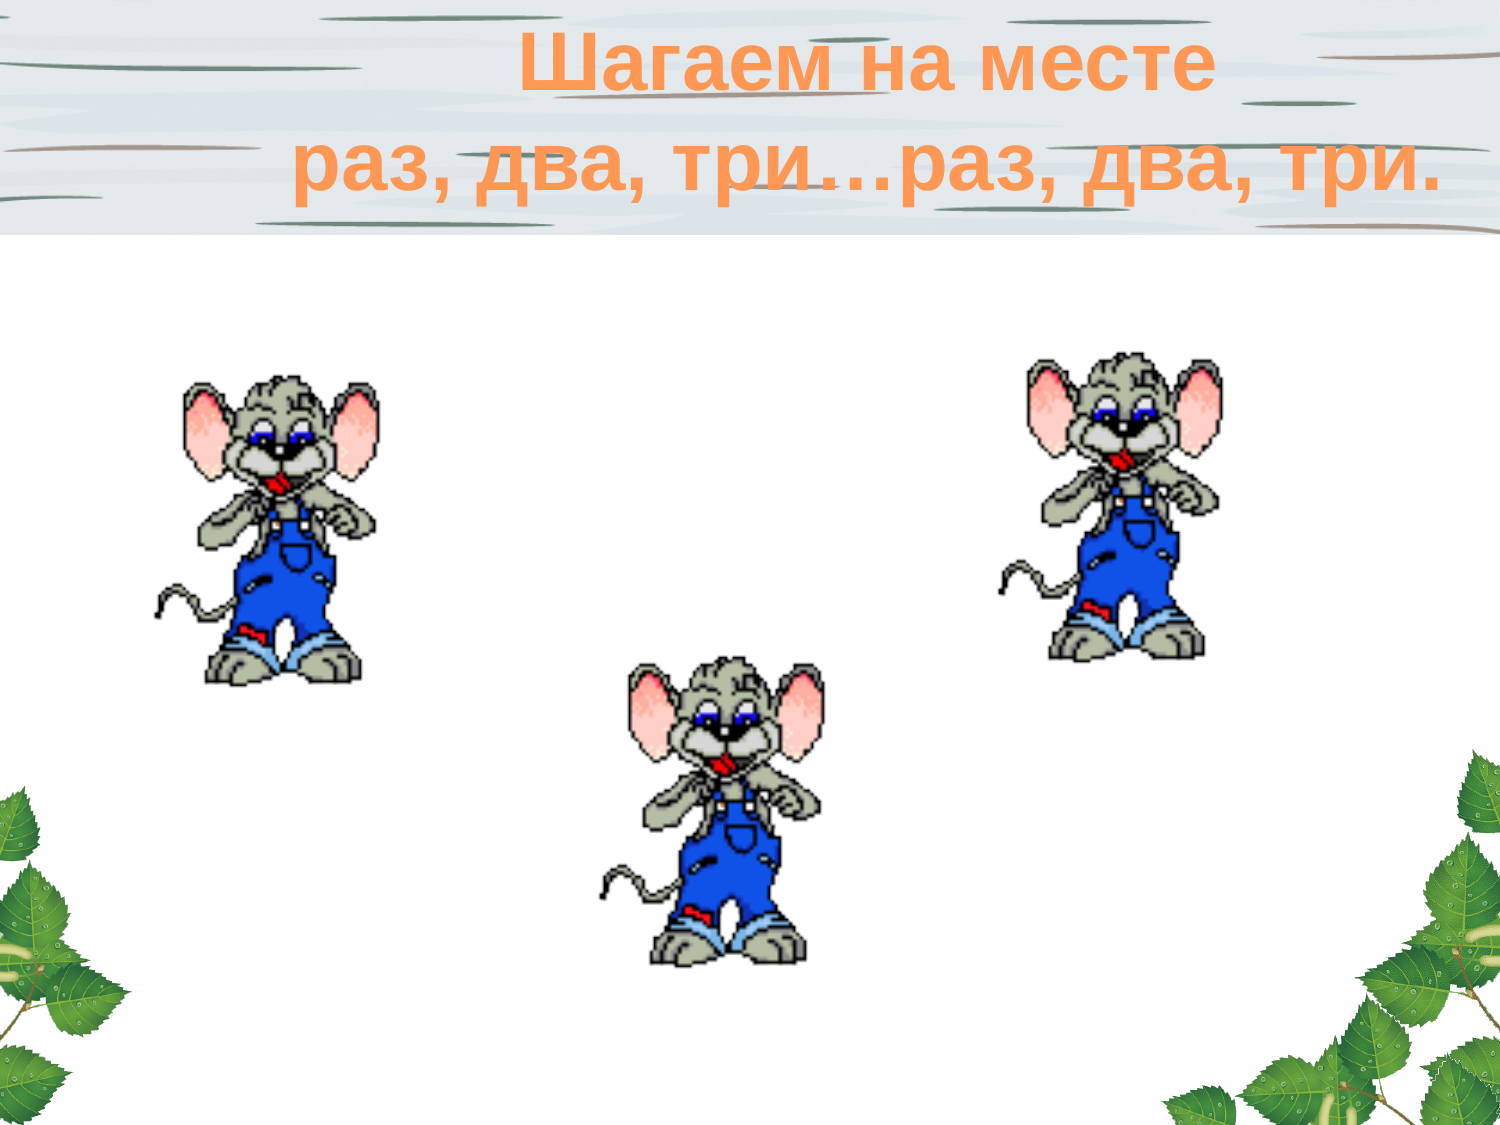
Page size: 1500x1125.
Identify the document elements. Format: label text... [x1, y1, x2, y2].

picture [0, 0, 1500, 235]
picture [550, 632, 891, 973]
picture [0, 785, 132, 1125]
text_box Шагаем на месте раз, два, три…раз, два, три. [275, 0, 1461, 215]
picture [105, 351, 446, 692]
picture [948, 327, 1290, 669]
picture [1160, 749, 1500, 1125]
